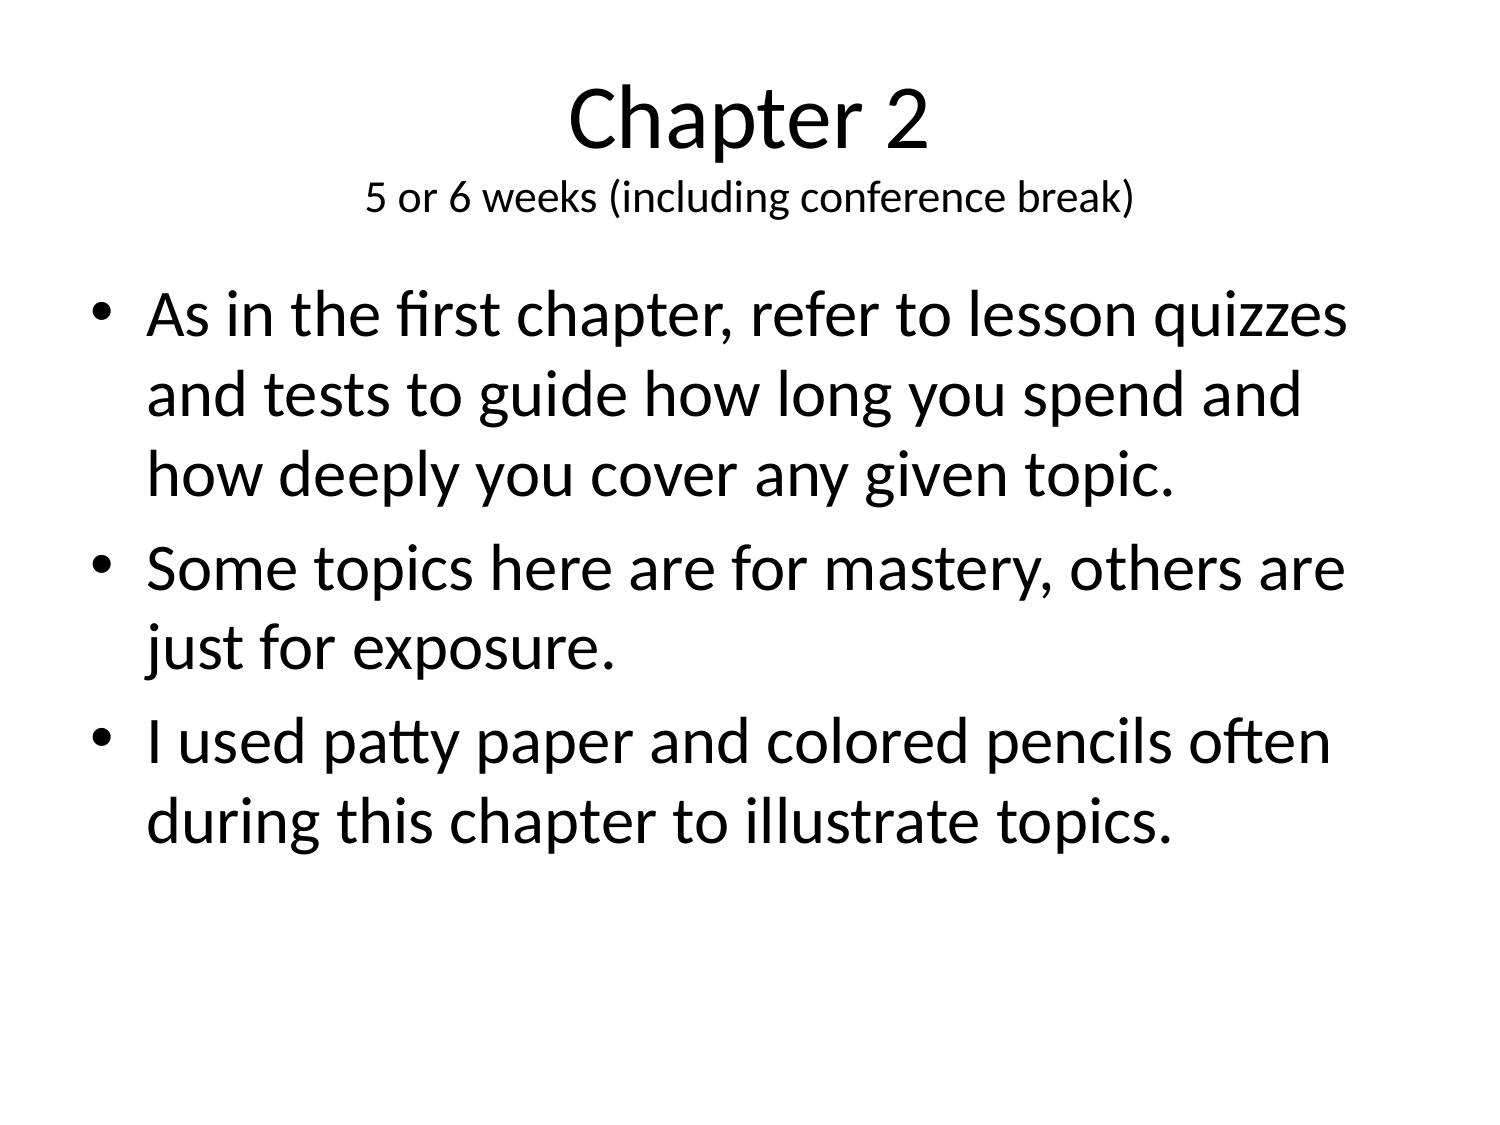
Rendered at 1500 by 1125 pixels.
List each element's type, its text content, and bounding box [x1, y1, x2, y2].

list As in the first chapter, refer to lesson quizzes and tests to guide how long you spend and how deeply you cover any given topic. Some topics here are for mastery, others are just for exposure. I used patty paper and colored pencils often during this chapter to illustrate topics. [75, 262, 1425, 1005]
title Chapter 2 5 or 6 weeks (including conference break) [75, 45, 1425, 233]
